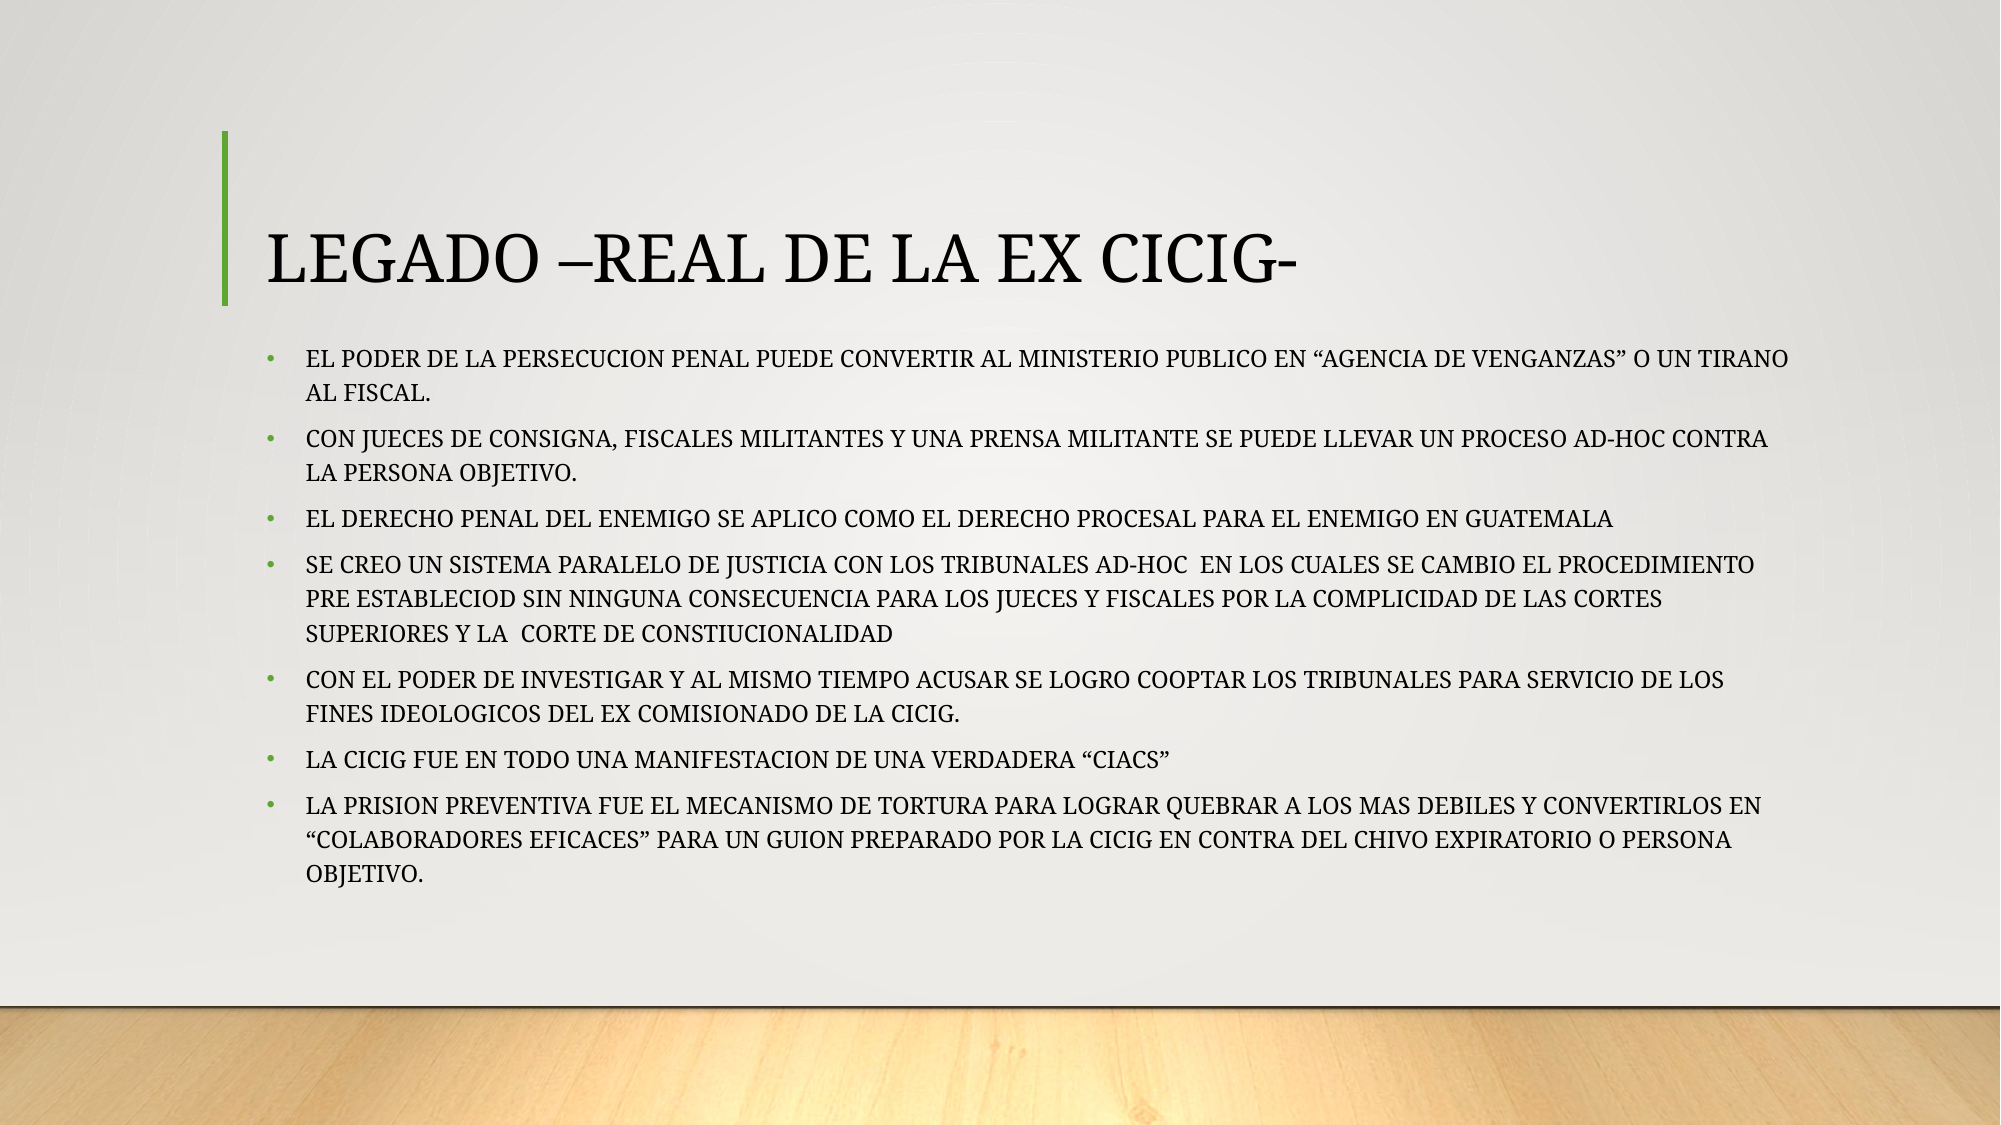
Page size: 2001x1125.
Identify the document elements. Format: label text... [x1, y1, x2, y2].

picture [0, 1006, 2000, 1125]
list EL PODER DE LA PERSECUCION PENAL PUEDE CONVERTIR AL MINISTERIO PUBLICO EN “AGENCIA DE VENGANZAS” O UN TIRANO AL FISCAL. CON JUECES DE CONSIGNA, FISCALES MILITANTES Y UNA PRENSA MILITANTE SE PUEDE LLEVAR UN PROCESO AD-HOC CONTRA LA PERSONA OBJETIVO. EL DERECHO PENAL DEL ENEMIGO SE APLICO COMO EL DERECHO PROCESAL PARA EL ENEMIGO EN GUATEMALA SE CREO UN SISTEMA PARALELO DE JUSTICIA CON LOS TRIBUNALES AD-HOC EN LOS CUALES SE CAMBIO EL PROCEDIMIENTO PRE ESTABLECIOD SIN NINGUNA CONSECUENCIA PARA LOS JUECES Y FISCALES POR LA COMPLICIDAD DE LAS CORTES SUPERIORES Y LA CORTE DE CONSTIUCIONALIDAD CON EL PODER DE INVESTIGAR Y AL MISMO TIEMPO ACUSAR SE LOGRO COOPTAR LOS TRIBUNALES PARA SERVICIO DE LOS FINES IDEOLOGICOS DEL EX COMISIONADO DE LA CICIG. LA CICIG FUE EN TODO UNA MANIFESTACION DE UNA VERDADERA “CIACS” LA PRISION PREVENTIVA FUE EL MECANISMO DE TORTURA PARA LOGRAR QUEBRAR A LOS MAS DEBILES Y CONVERTIRLOS EN “COLABORADORES EFICACES” PARA UN GUION PREPARADO POR LA CICIG EN CONTRA DEL CHIVO EXPIRATORIO O PERSONA OBJETIVO. [251, 330, 1814, 897]
title LEGADO –REAL DE LA EX CICIG- [251, 131, 1814, 305]
